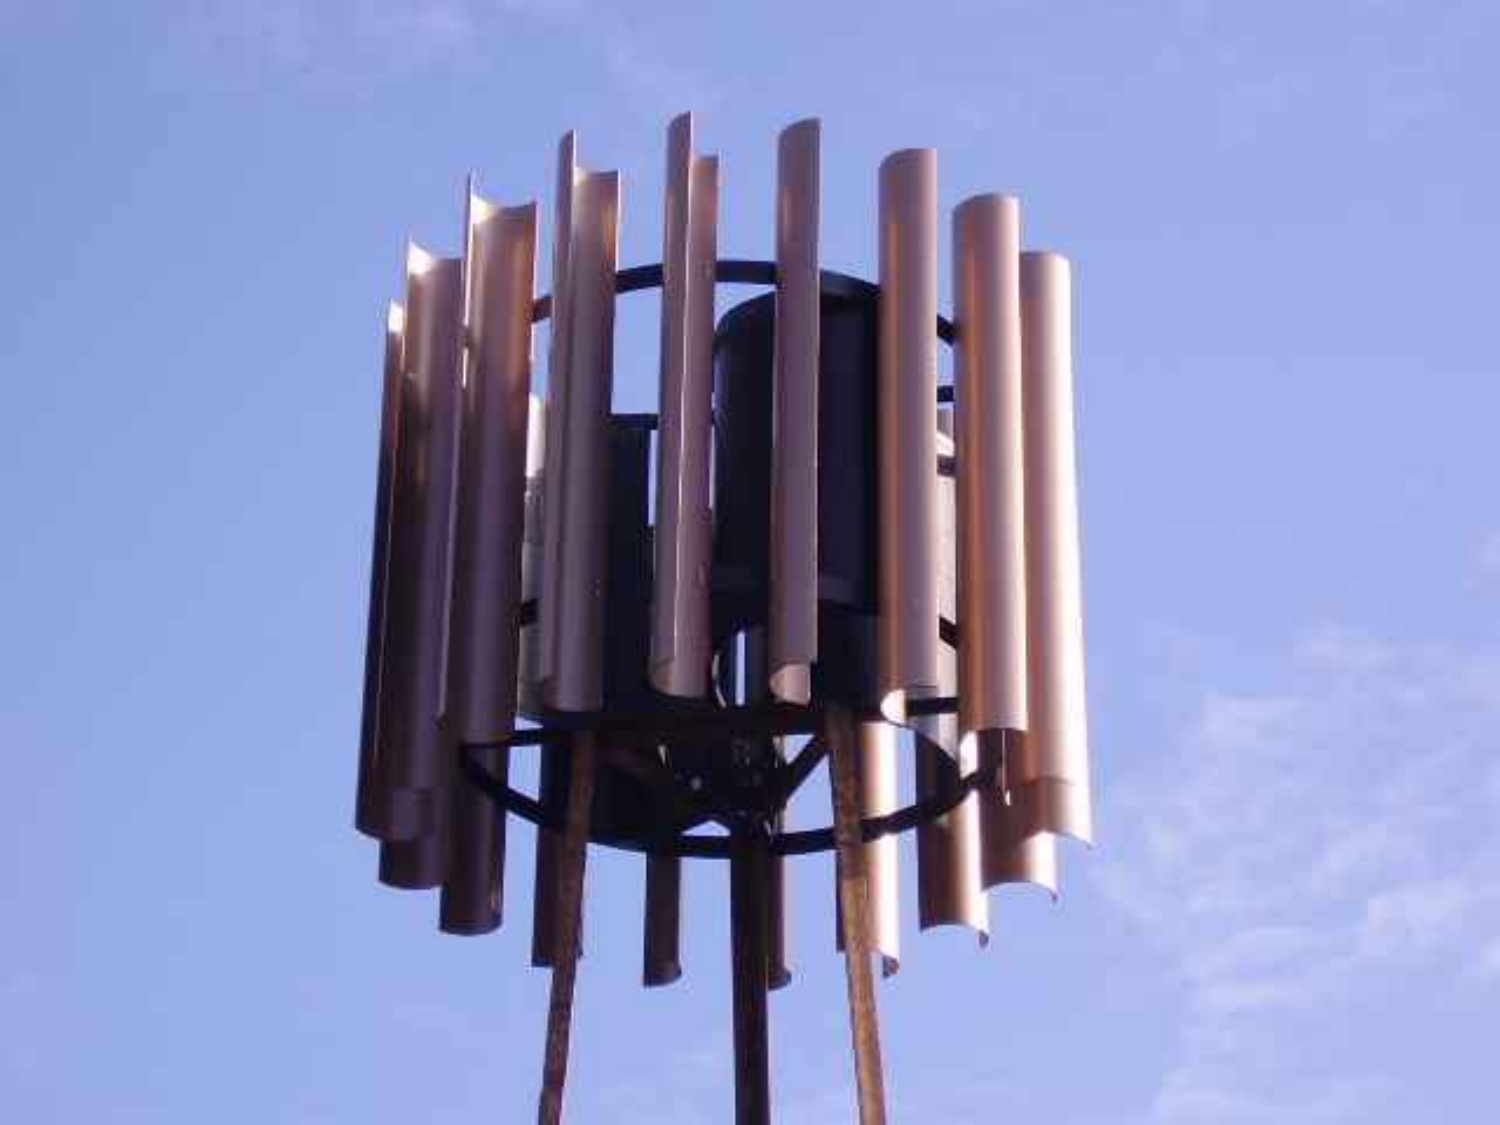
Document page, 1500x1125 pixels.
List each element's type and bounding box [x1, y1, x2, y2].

list [0, 0, 1500, 1125]
